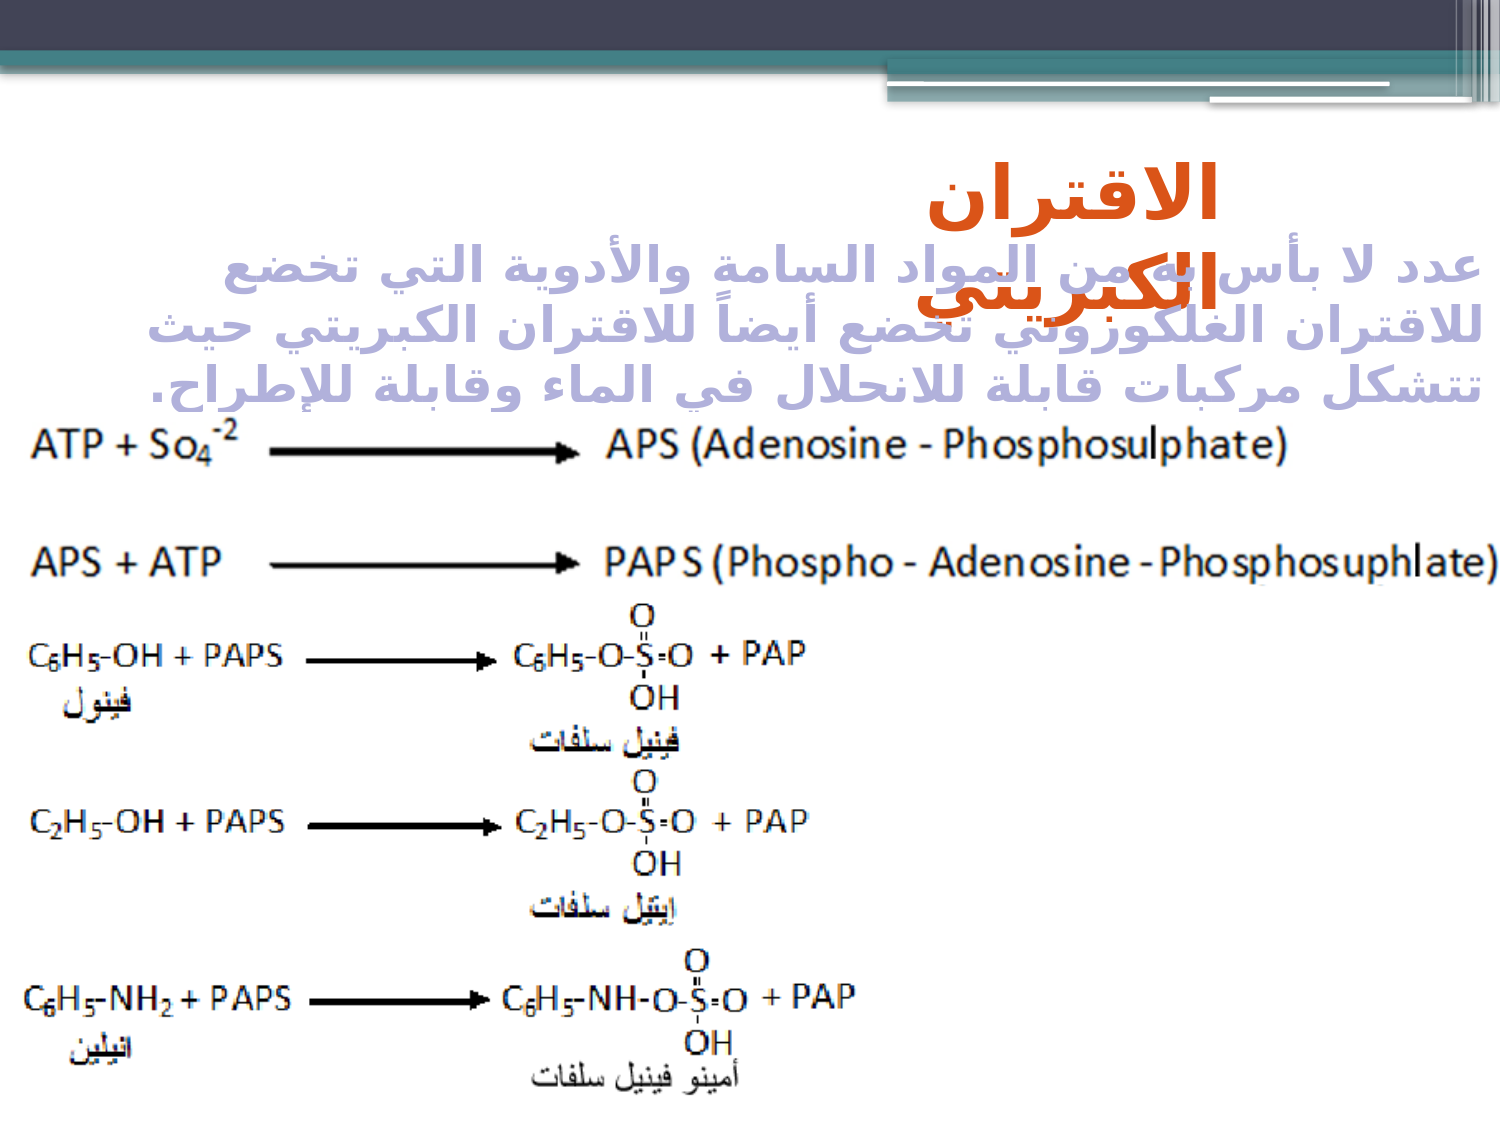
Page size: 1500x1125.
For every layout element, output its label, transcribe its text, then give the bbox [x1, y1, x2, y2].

text_box عدد لا بأس به من المواد السامة والأدوية التي تخضع للاقتران الغلكوروني تخضع أيضاً للاقتران الكبريتي حيث تتشكل مركبات قابلة للانحلال في الماء وقابلة للإطراح. المركبات القابلة للاقتران هي: الفينولات والأغوال والأمينات وتتم على الشكل التالي: [62, 224, 1500, 411]
text_box الاقتران الكبريتي [862, 137, 1238, 224]
picture [0, 412, 1500, 1125]
